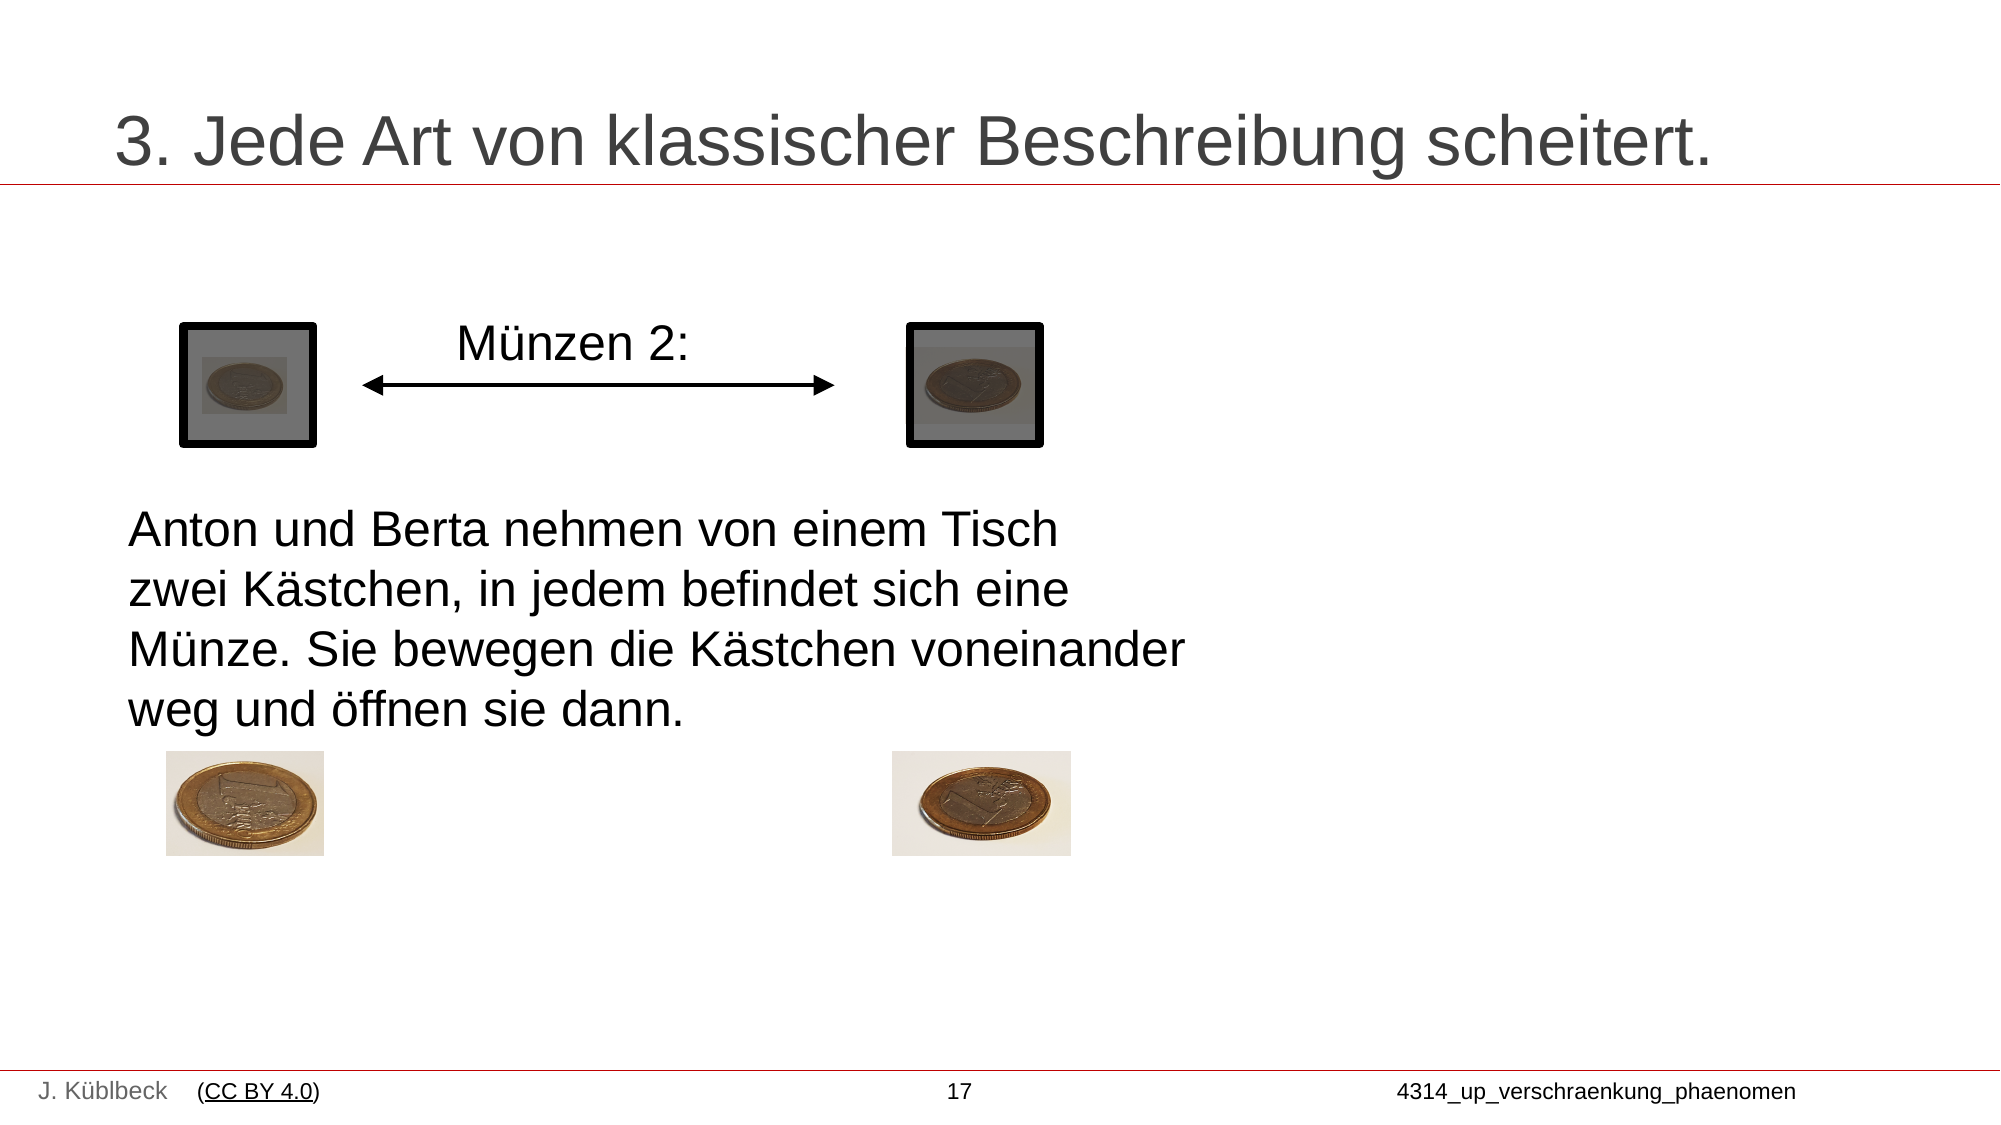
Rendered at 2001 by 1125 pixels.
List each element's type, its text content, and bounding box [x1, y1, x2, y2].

picture [892, 751, 1072, 856]
text_box [182, 325, 315, 446]
text_box [908, 429, 1041, 446]
picture [202, 357, 288, 414]
picture [905, 347, 1036, 424]
text_box [908, 325, 1041, 349]
title 3. Jede Art von klassischer Beschreibung scheitert. [99, 90, 1900, 185]
text_box Münzen 2: Anton und Berta nehmen von einem Tisch zwei Kästchen, in jedem befindet sich eine Münze. Sie bewegen die Kästchen voneinander weg und öffnen sie dann. [114, 302, 1957, 1047]
picture [165, 751, 324, 856]
